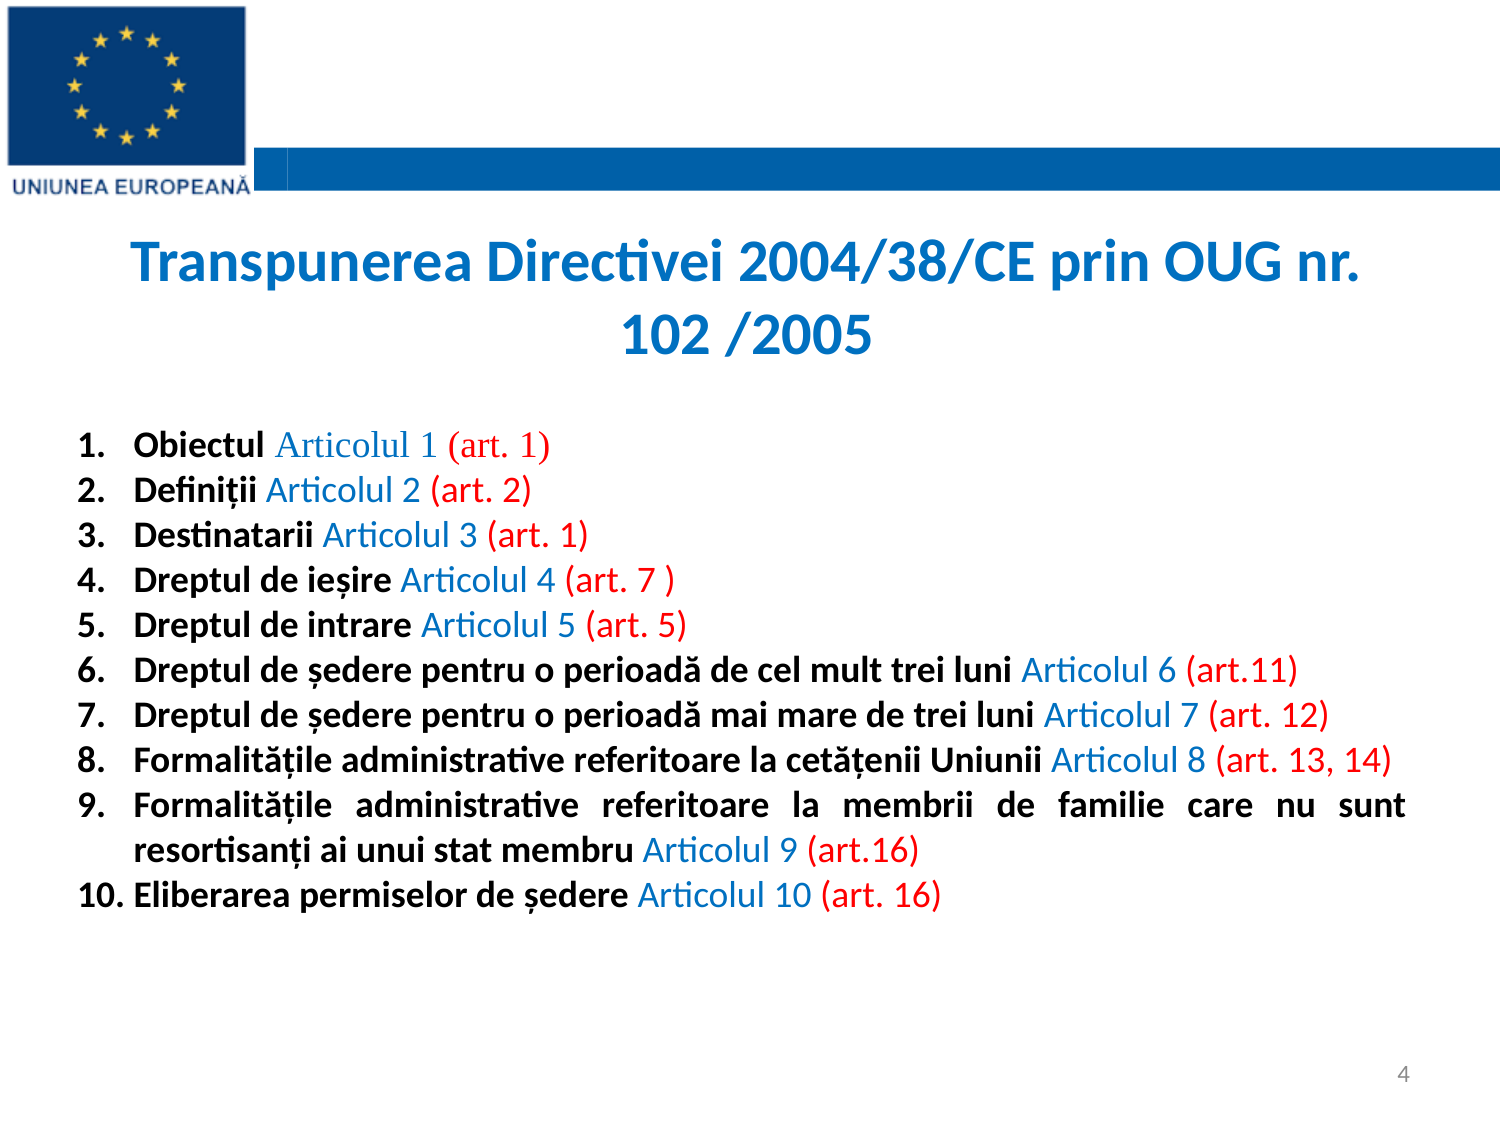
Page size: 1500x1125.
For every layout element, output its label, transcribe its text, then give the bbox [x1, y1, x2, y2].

text_box Obiectul Articolul 1 (art. 1) Definiții Articolul 2 (art. 2) Destinatarii Articolul 3 (art. 1) Dreptul de ieșire Articolul 4 (art. 7 ) Dreptul de intrare Articolul 5 (art. 5) Dreptul de ședere pentru o perioadă de cel mult trei luni Articolul 6 (art.11) Dreptul de ședere pentru o perioadă mai mare de trei luni Articolul 7 (art. 12) Formalitățile administrative referitoare la cetățenii Uniunii Articolul 8 (art. 13, 14) Formalitățile administrative referitoare la membrii de familie care nu sunt resortisanți ai unui stat membru Articolul 9 (art.16) Eliberarea permiselor de ședere Articolul 10 (art. 16) [62, 412, 1423, 1038]
picture [0, 5, 254, 202]
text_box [257, 147, 1500, 192]
text_box Transpunerea Directivei 2004/38/CE prin OUG nr. 102 /2005 [72, 212, 1423, 375]
slide_number 4 [1074, 1042, 1425, 1103]
